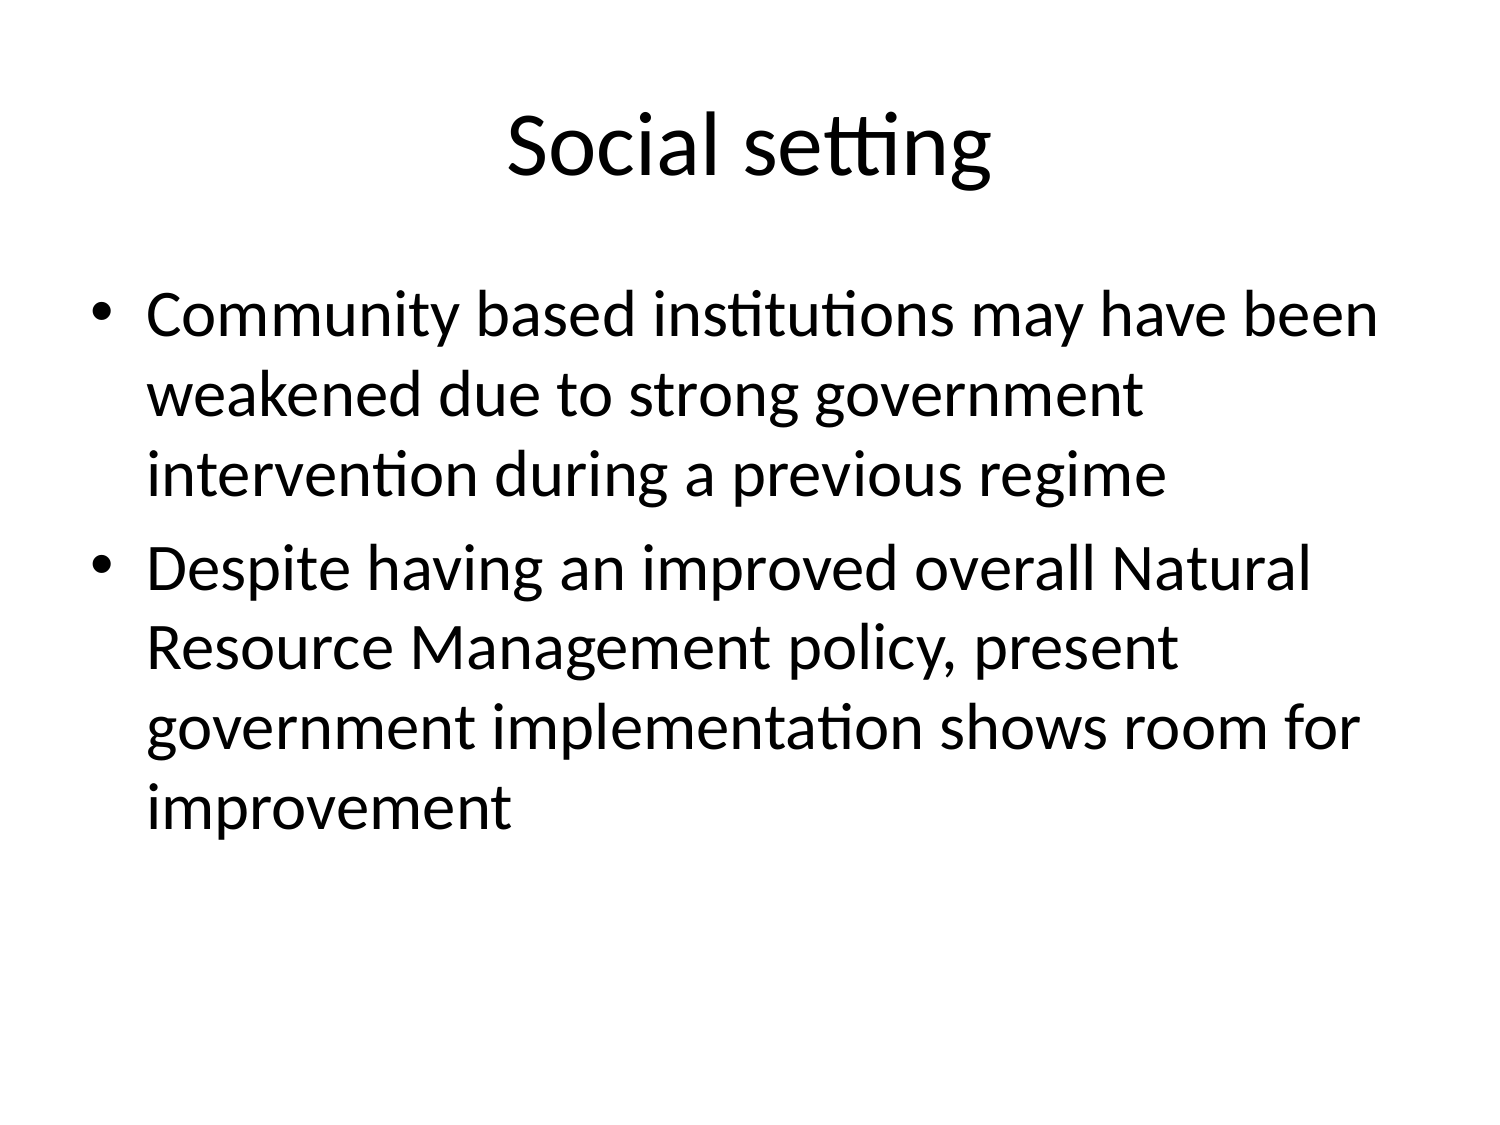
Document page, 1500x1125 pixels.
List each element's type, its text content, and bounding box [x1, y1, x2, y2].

list Community based institutions may have been weakened due to strong government intervention during a previous regime Despite having an improved overall Natural Resource Management policy, present government implementation shows room for improvement [75, 262, 1425, 1005]
title Social setting [75, 45, 1425, 233]
